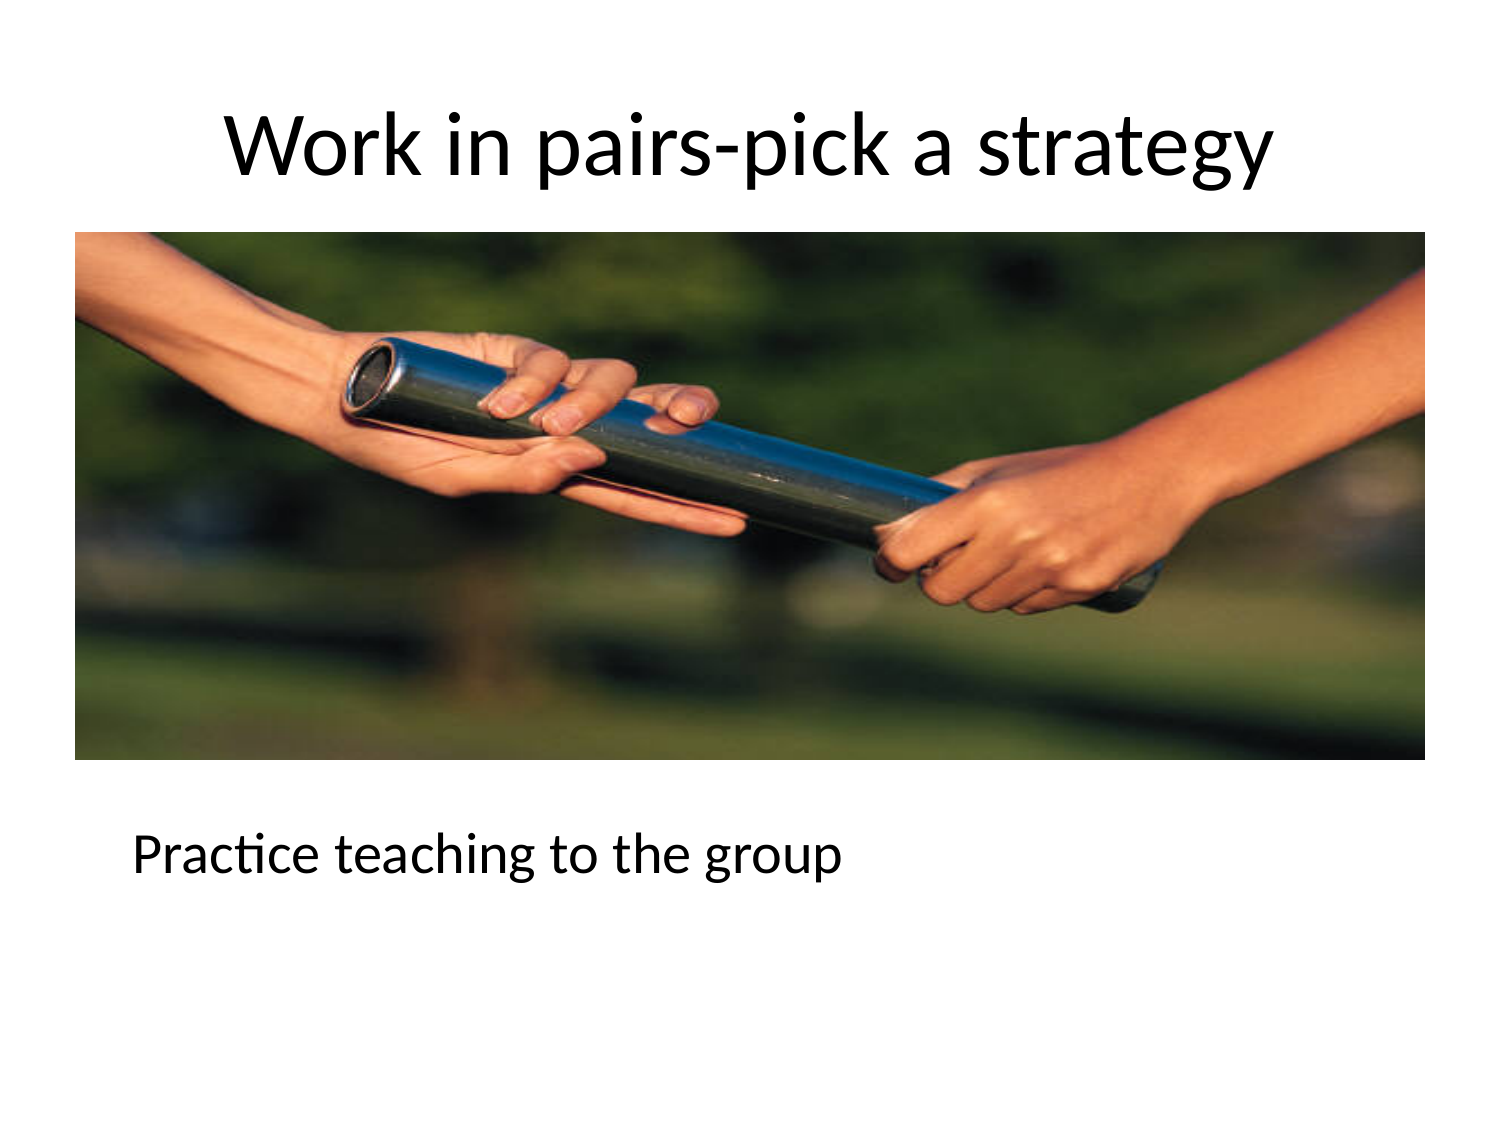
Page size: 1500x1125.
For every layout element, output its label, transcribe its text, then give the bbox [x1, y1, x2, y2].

title Work in pairs-pick a strategy [75, 45, 1425, 231]
text_box Practice teaching to the group [118, 807, 1373, 893]
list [74, 232, 1426, 760]
